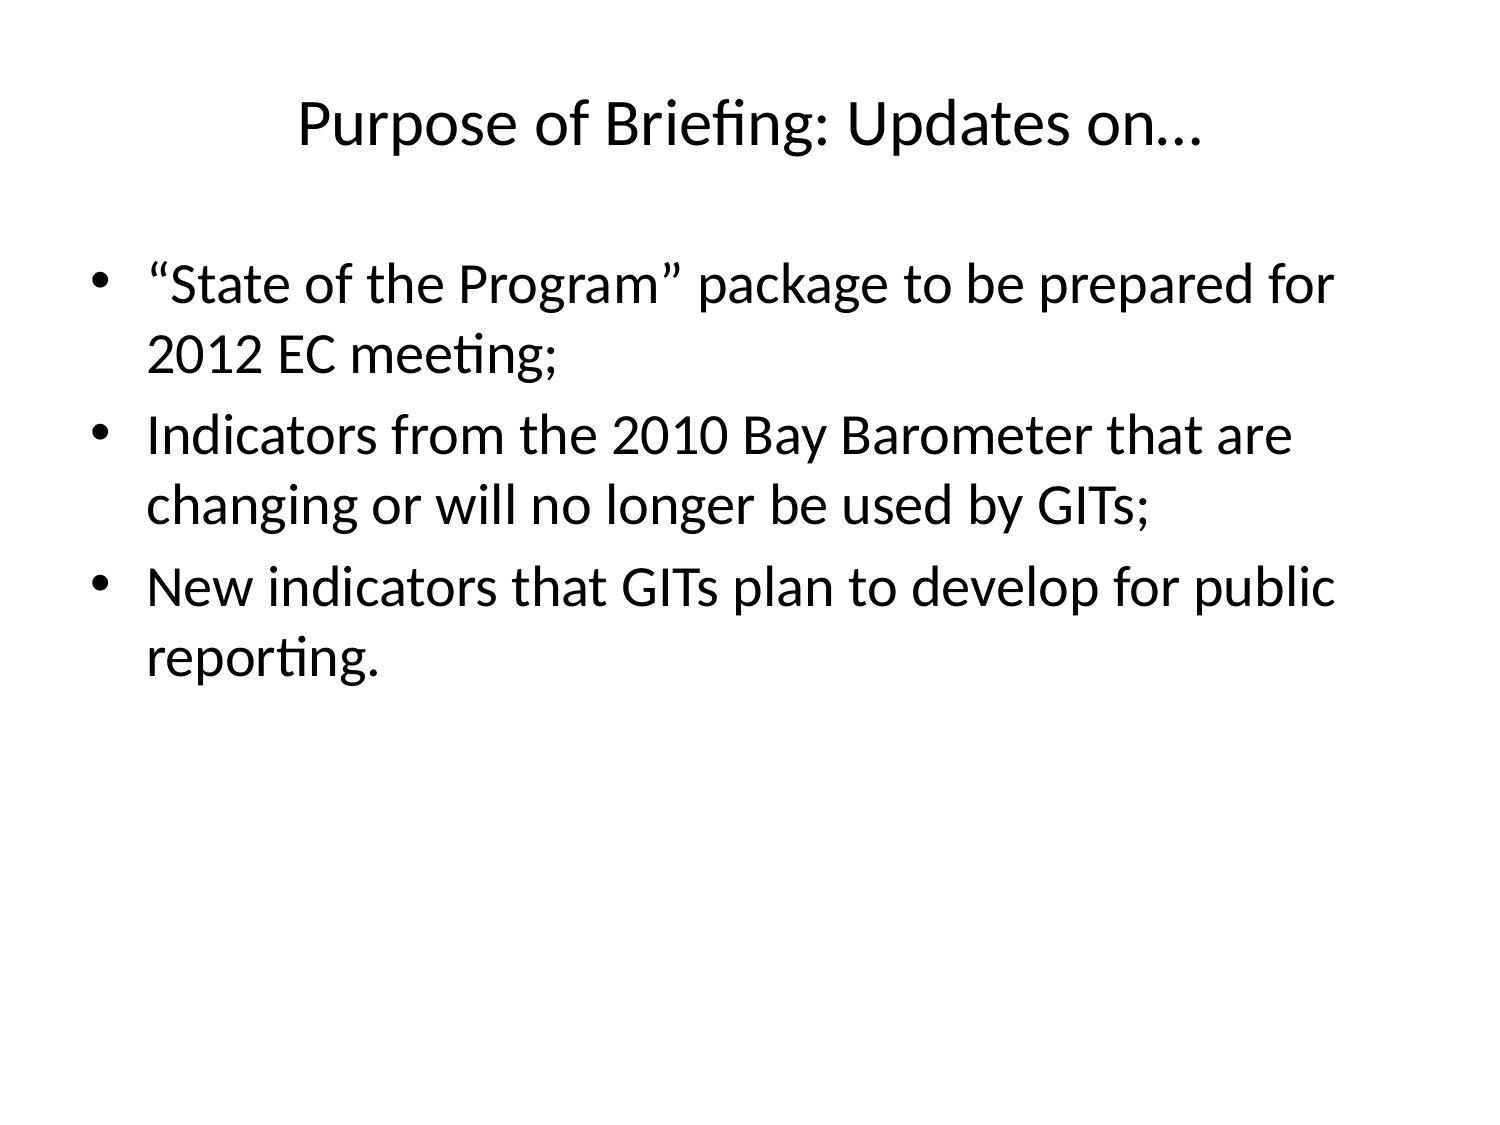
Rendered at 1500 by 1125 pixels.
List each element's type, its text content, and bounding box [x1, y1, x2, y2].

list “State of the Program” package to be prepared for 2012 EC meeting; Indicators from the 2010 Bay Barometer that are changing or will no longer be used by GITs; New indicators that GITs plan to develop for public reporting. [75, 237, 1425, 980]
title Purpose of Briefing: Updates on… [75, 24, 1425, 213]
